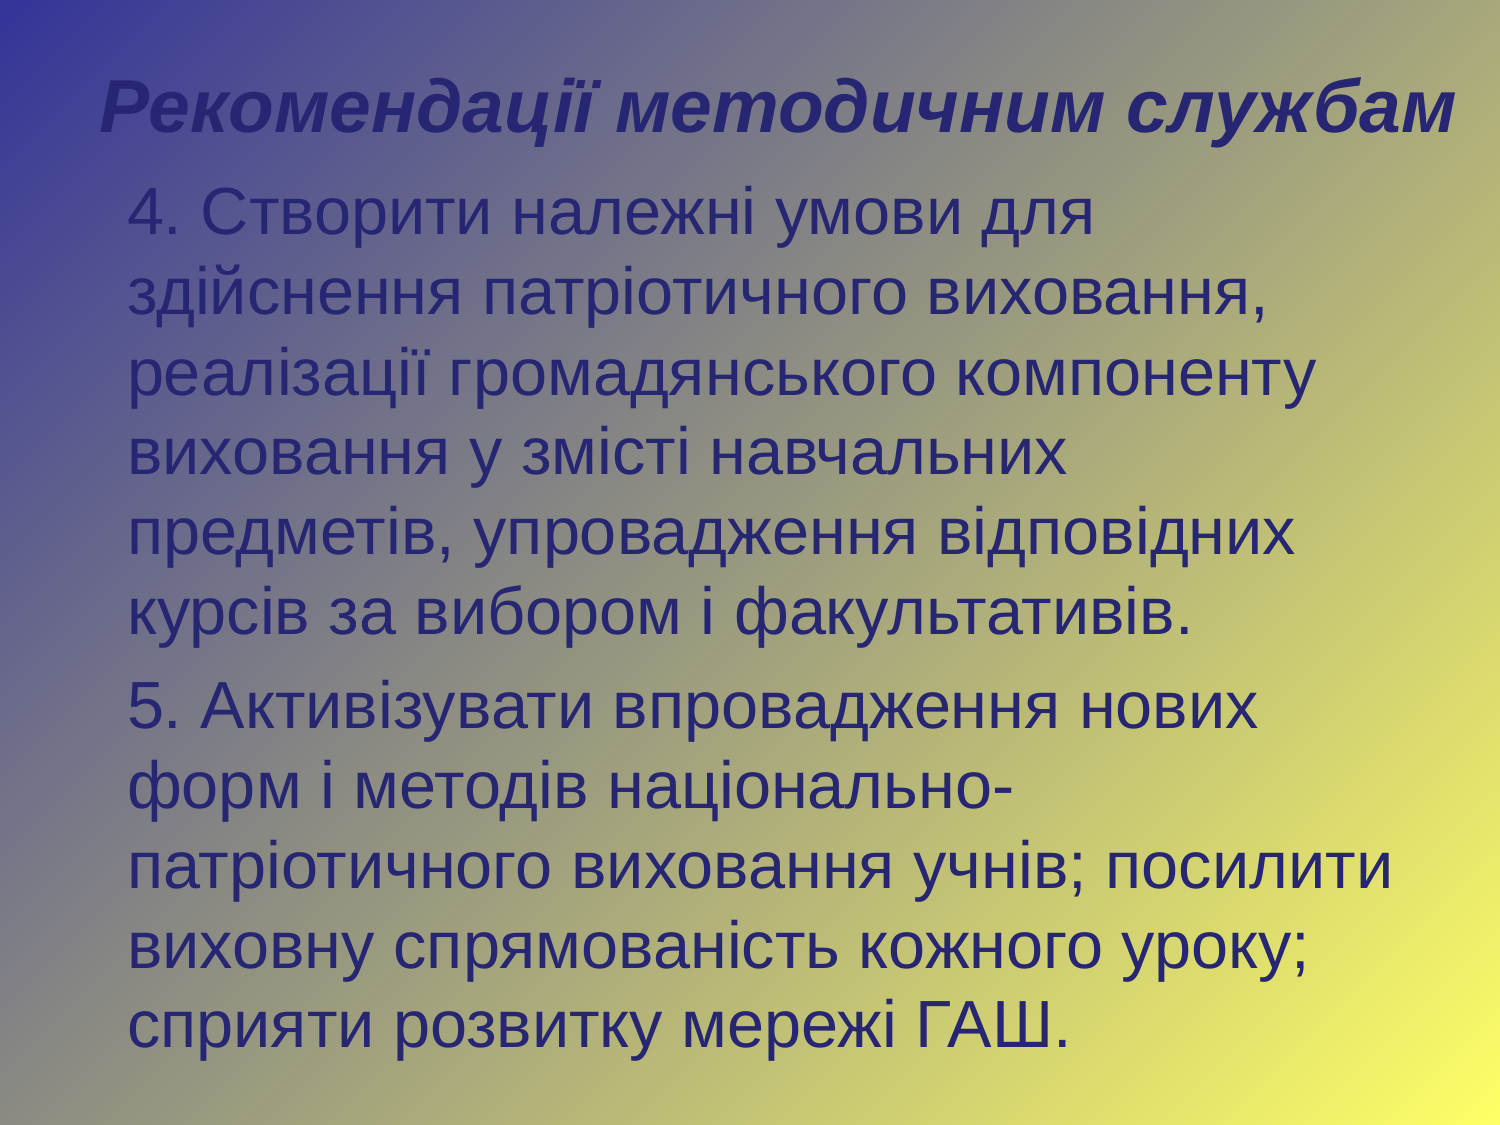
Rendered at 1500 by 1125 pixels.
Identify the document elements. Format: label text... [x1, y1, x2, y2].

title Рекомендації методичним службам [75, 45, 1483, 161]
list 4. Створити належні умови для здійснення патріотичного виховання, реалізації громадянського компоненту виховання у змісті навчальних предметів, упровадження відповідних курсів за вибором і факультативів. 5. Активізувати впровадження нових форм і методів національно-патріотичного виховання учнів; посилити виховну спрямованість кожного уроку; сприяти розвитку мережі ГАШ. [112, 160, 1425, 1059]
